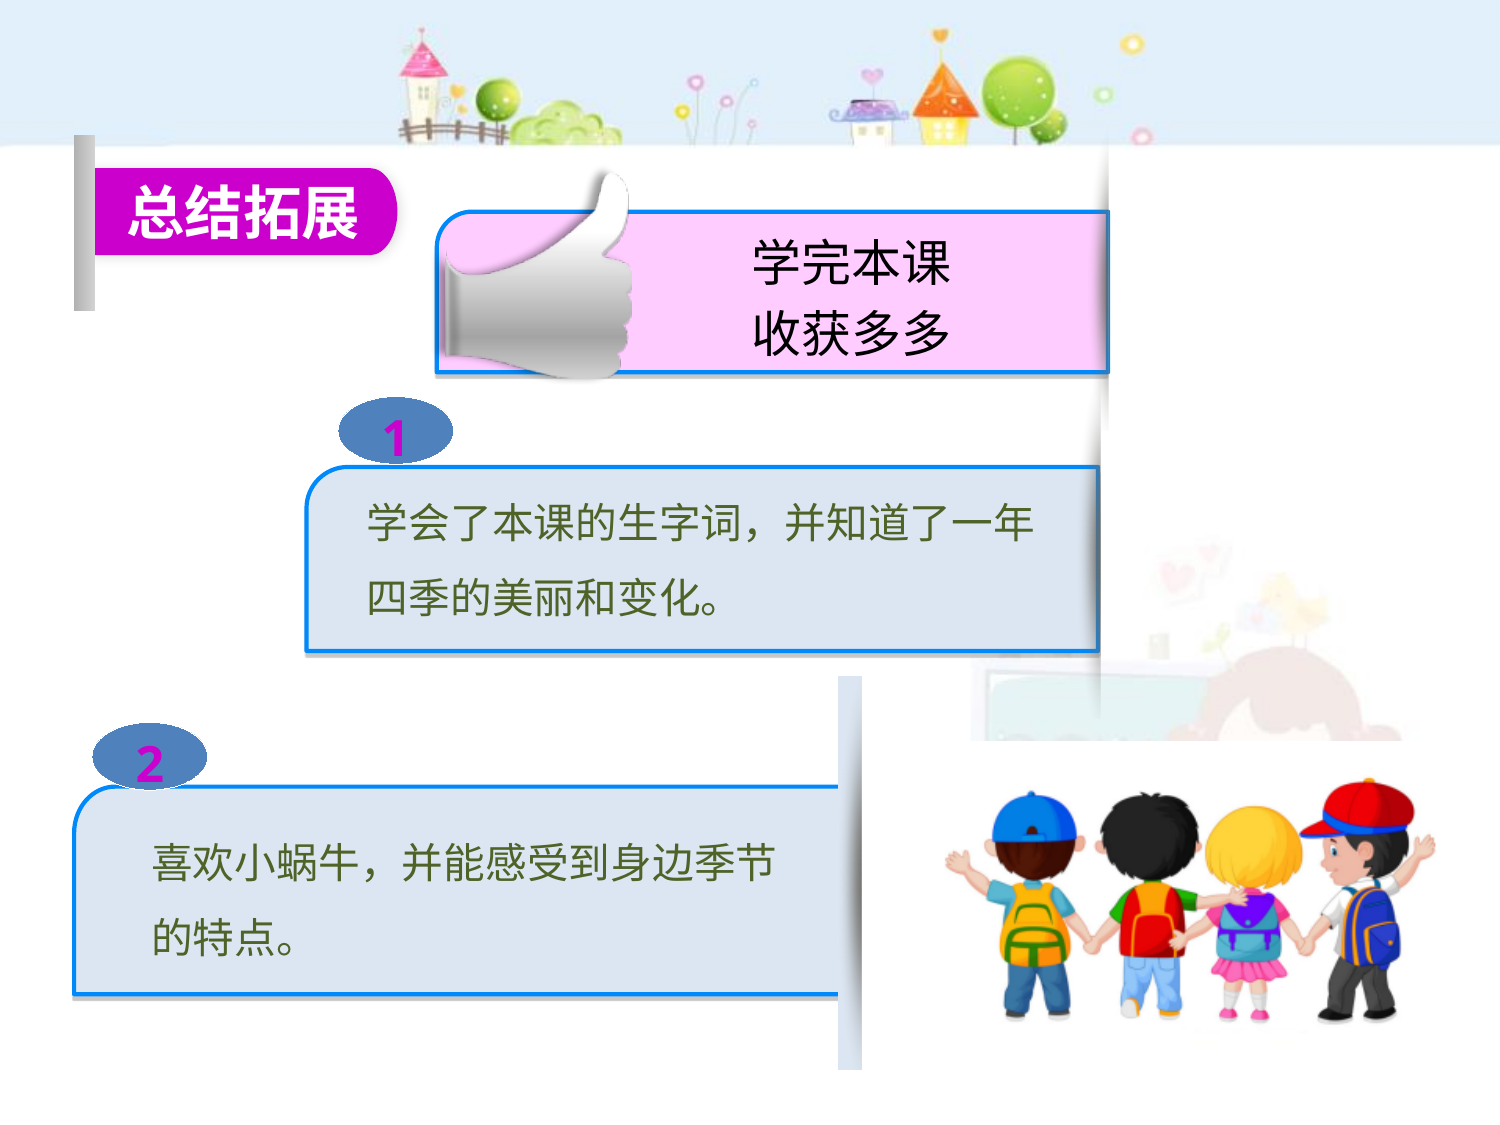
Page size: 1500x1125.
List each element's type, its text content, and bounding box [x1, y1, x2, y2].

picture [0, 0, 1500, 1125]
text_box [306, 173, 1101, 719]
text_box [74, 676, 862, 1071]
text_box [436, 126, 1109, 431]
text_box [74, 135, 95, 311]
text_box 总结拓展 [95, 168, 383, 256]
